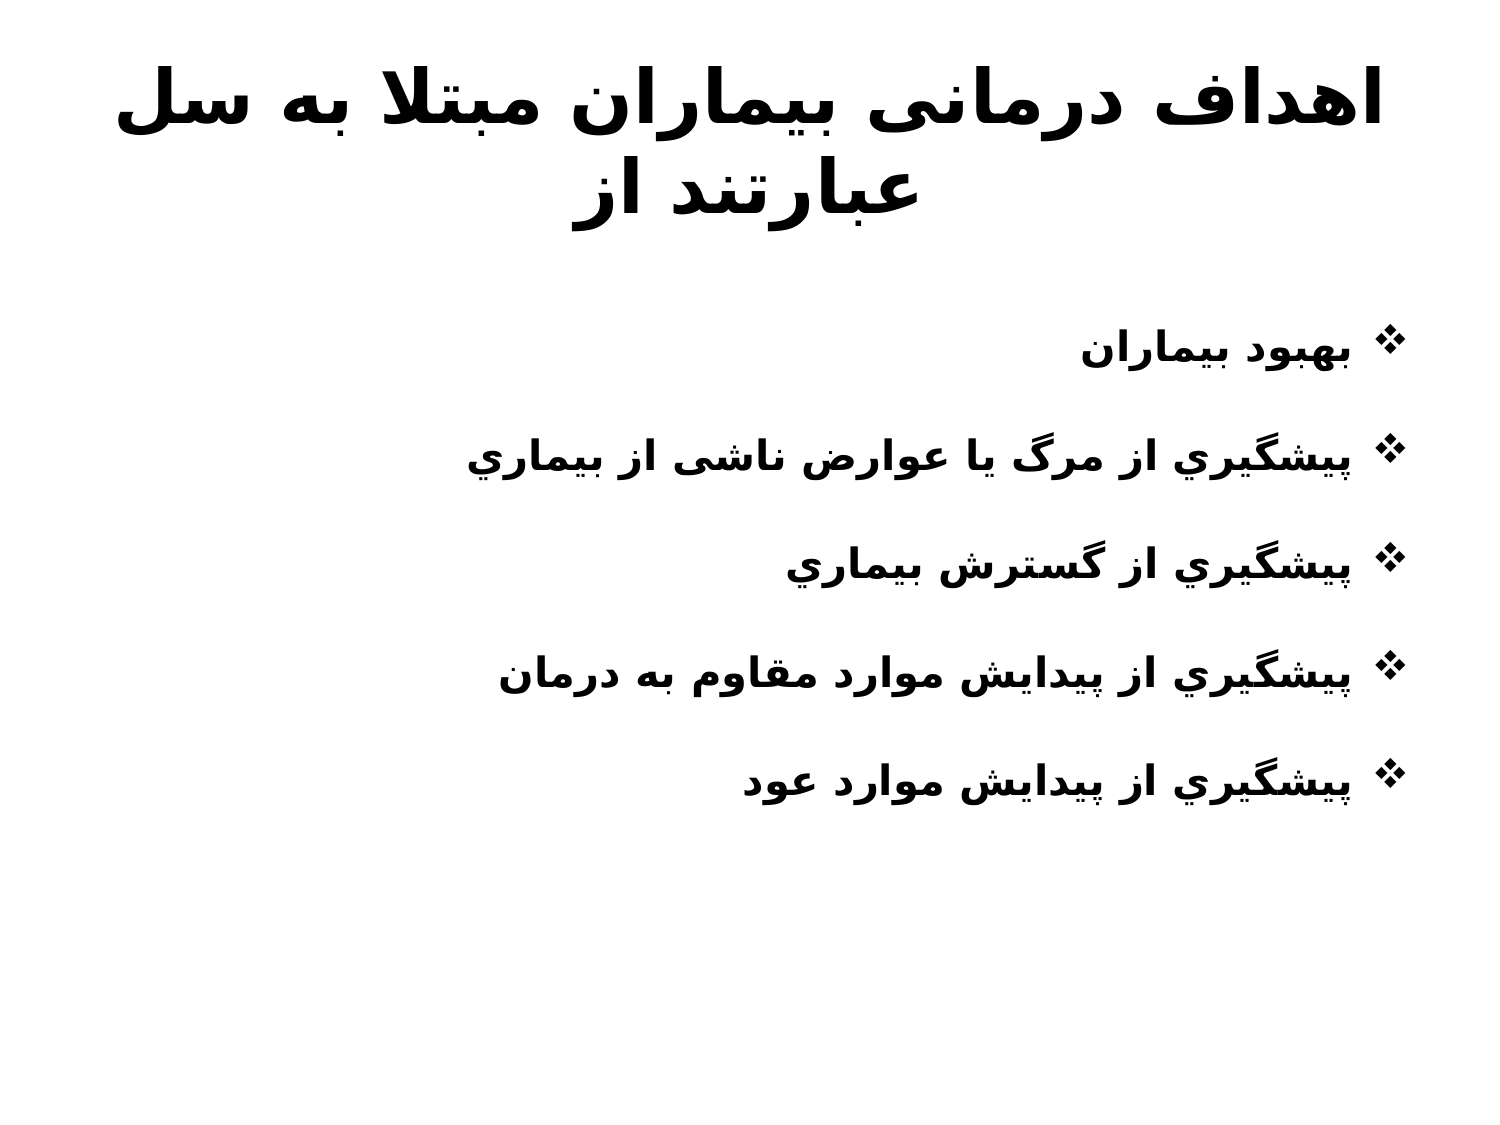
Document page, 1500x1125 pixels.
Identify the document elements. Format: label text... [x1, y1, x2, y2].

title اهداف درمانی بیماران مبتلا به سل عبارتند از [75, 45, 1425, 233]
list بهبود بیماران پیشگیري از مرگ یا عوارض ناشی از بیماري پیشگیري از گسترش بیماري پیشگیري از پیدایش موارد مقاوم به درمان پیشگیري از پیدایش موارد عود [75, 262, 1425, 1005]
